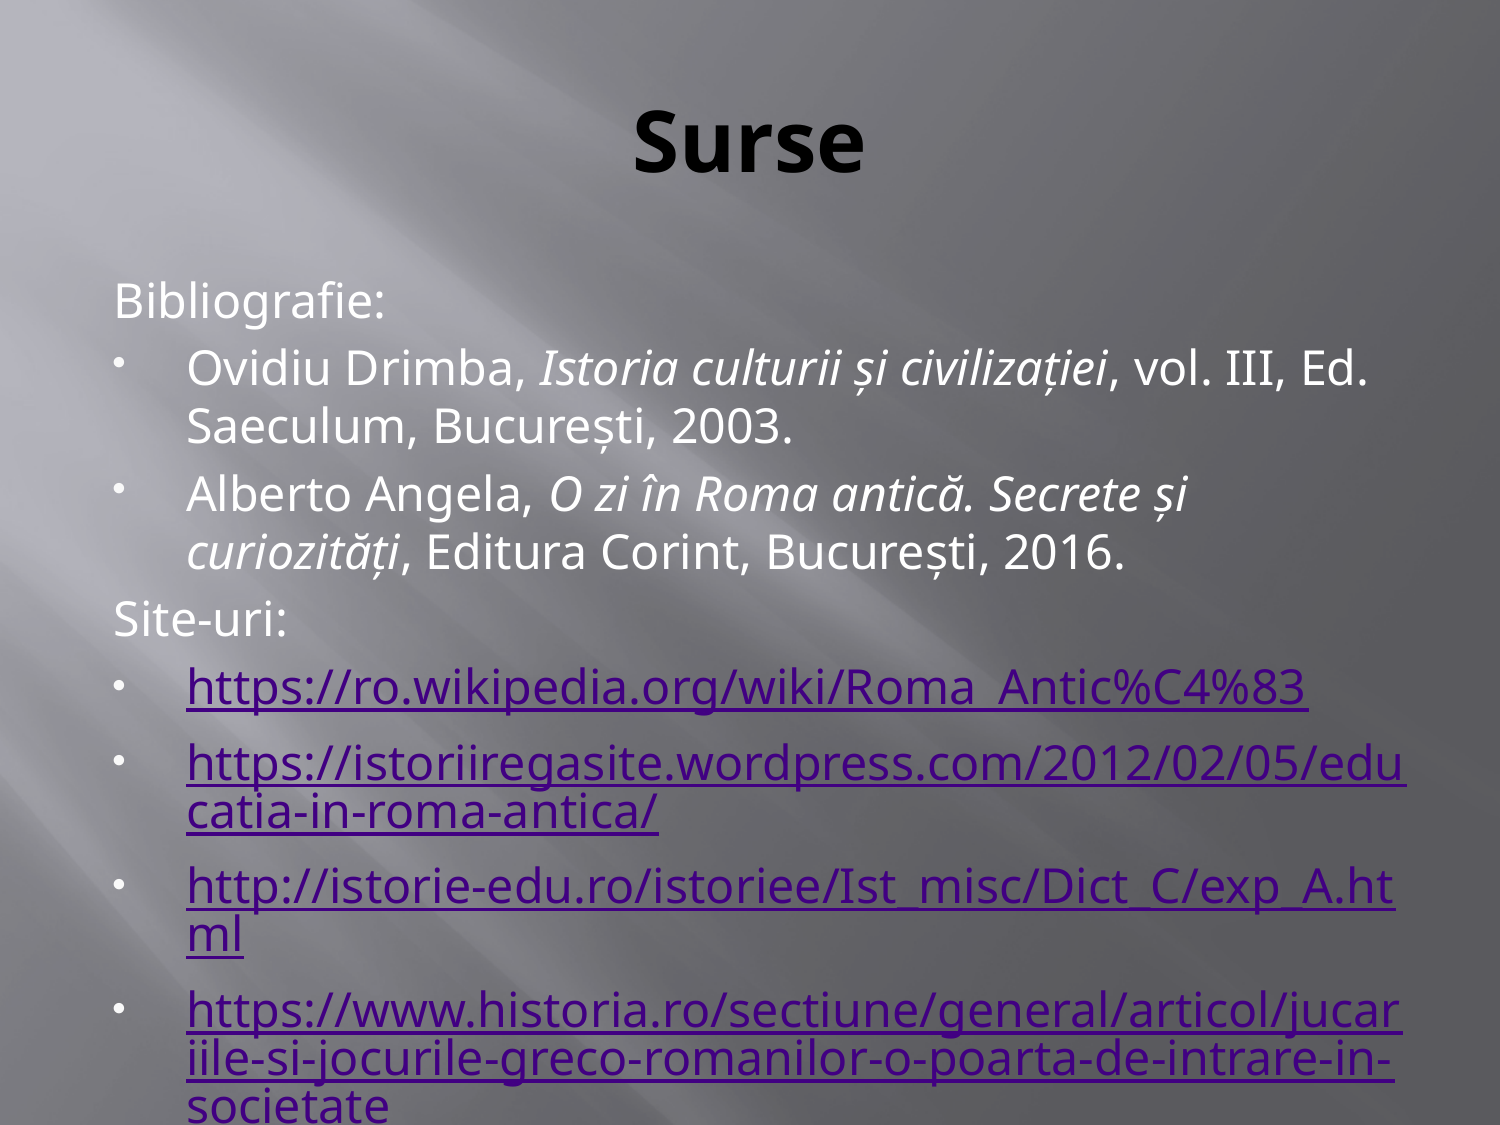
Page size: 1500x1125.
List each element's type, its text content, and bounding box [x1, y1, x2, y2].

title Surse [75, 45, 1425, 233]
list Bibliografie: Ovidiu Drimba, Istoria culturii şi civilizaţiei, vol. III, Ed. Saeculum, Bucureşti, 2003. Alberto Angela, O zi în Roma antică. Secrete și curiozități, Editura Corint, București, 2016. Site-uri: https://ro.wikipedia.org/wiki/Roma_Antic%C4%83 https://istoriiregasite.wordpress.com/2012/02/05/educatia-in-roma-antica/ http://istorie-edu.ro/istoriee/Ist_misc/Dict_C/exp_A.html https://www.historia.ro/sectiune/general/articol/jucariile-si-jocurile-greco-romanilor-o-poarta-de-intrare-in-societate https://commons.m.wikimedia.org/wiki/Main_Page [75, 262, 1425, 1035]
